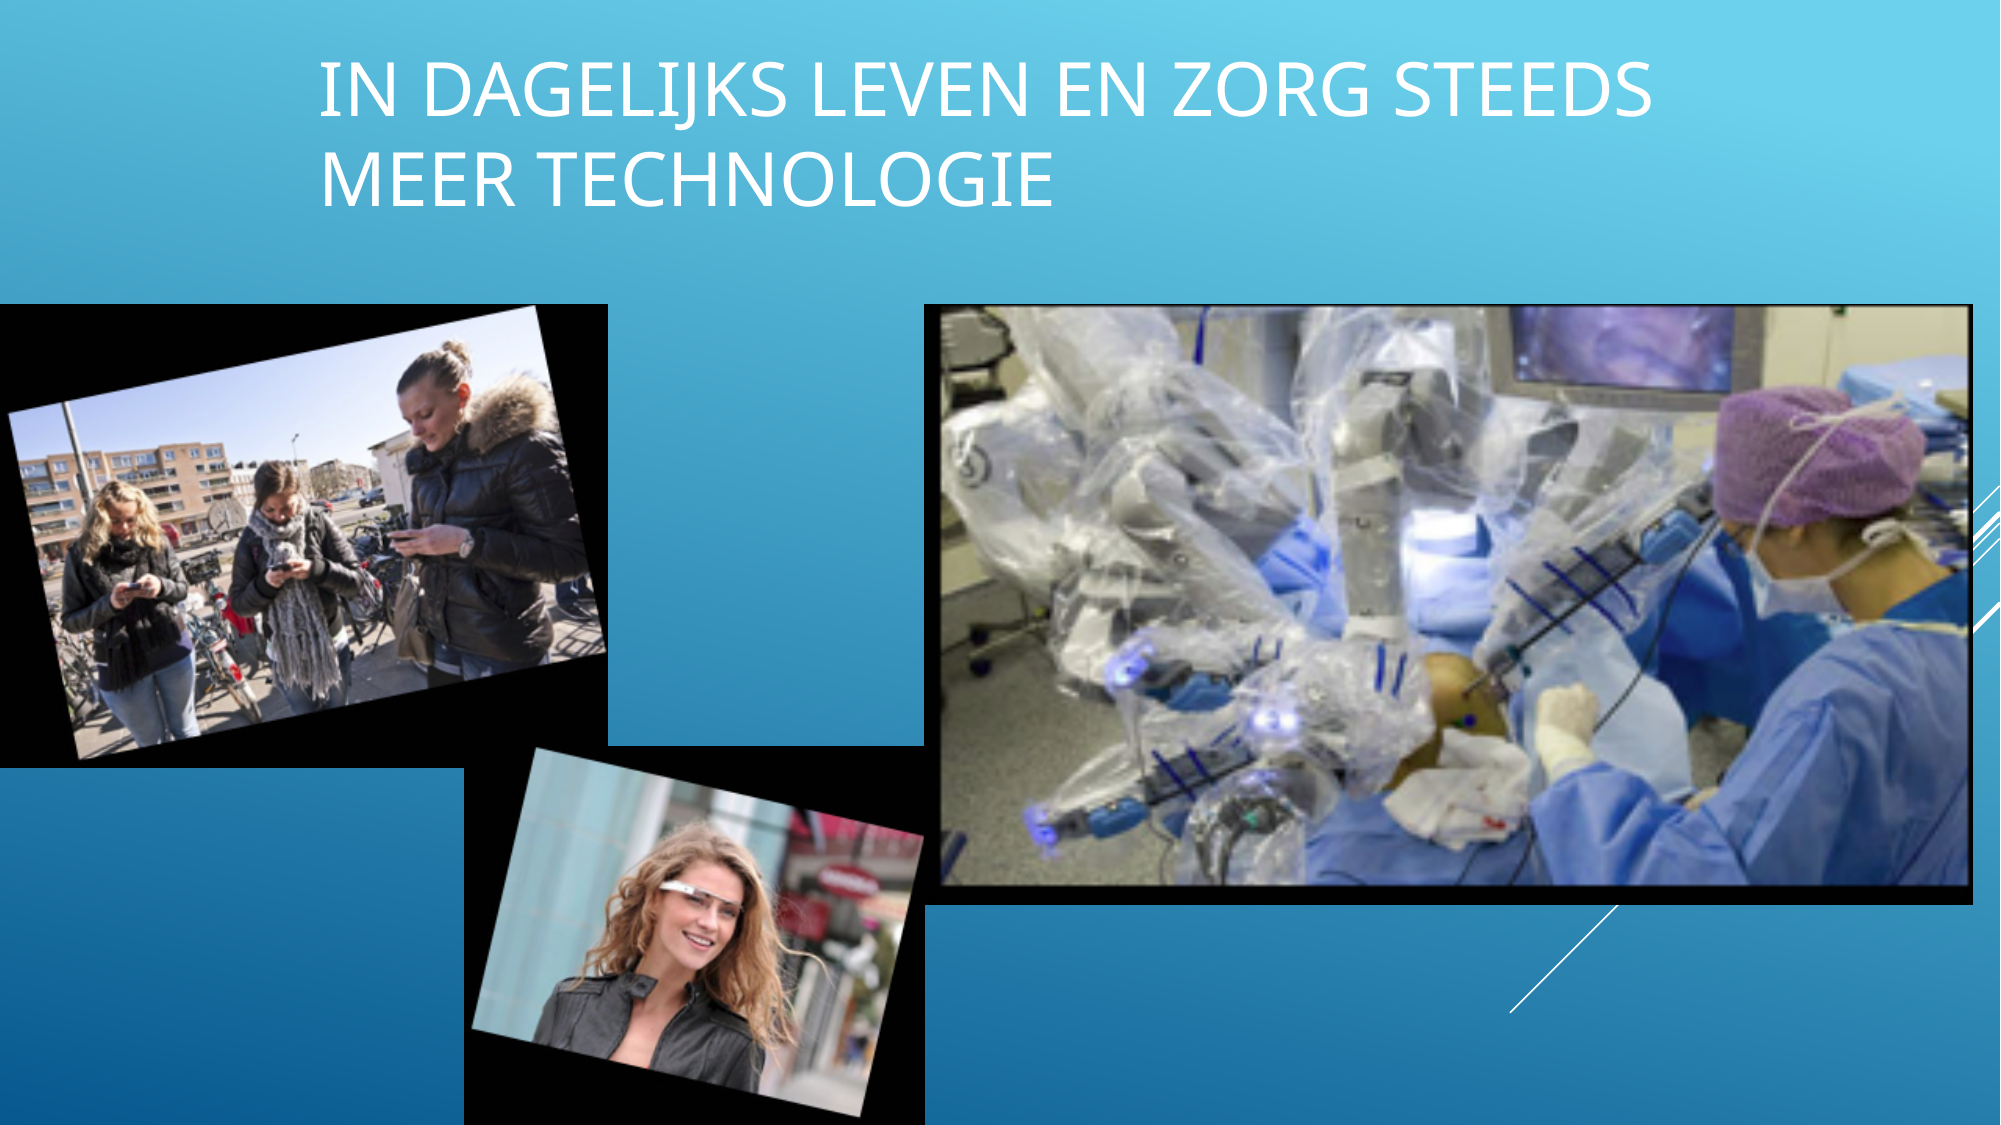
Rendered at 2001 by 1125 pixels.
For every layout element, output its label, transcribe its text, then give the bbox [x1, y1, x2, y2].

title In dagelijks leven en zorg steeds meer technologie [303, 7, 1704, 255]
picture [464, 304, 1973, 1125]
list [0, 304, 608, 768]
